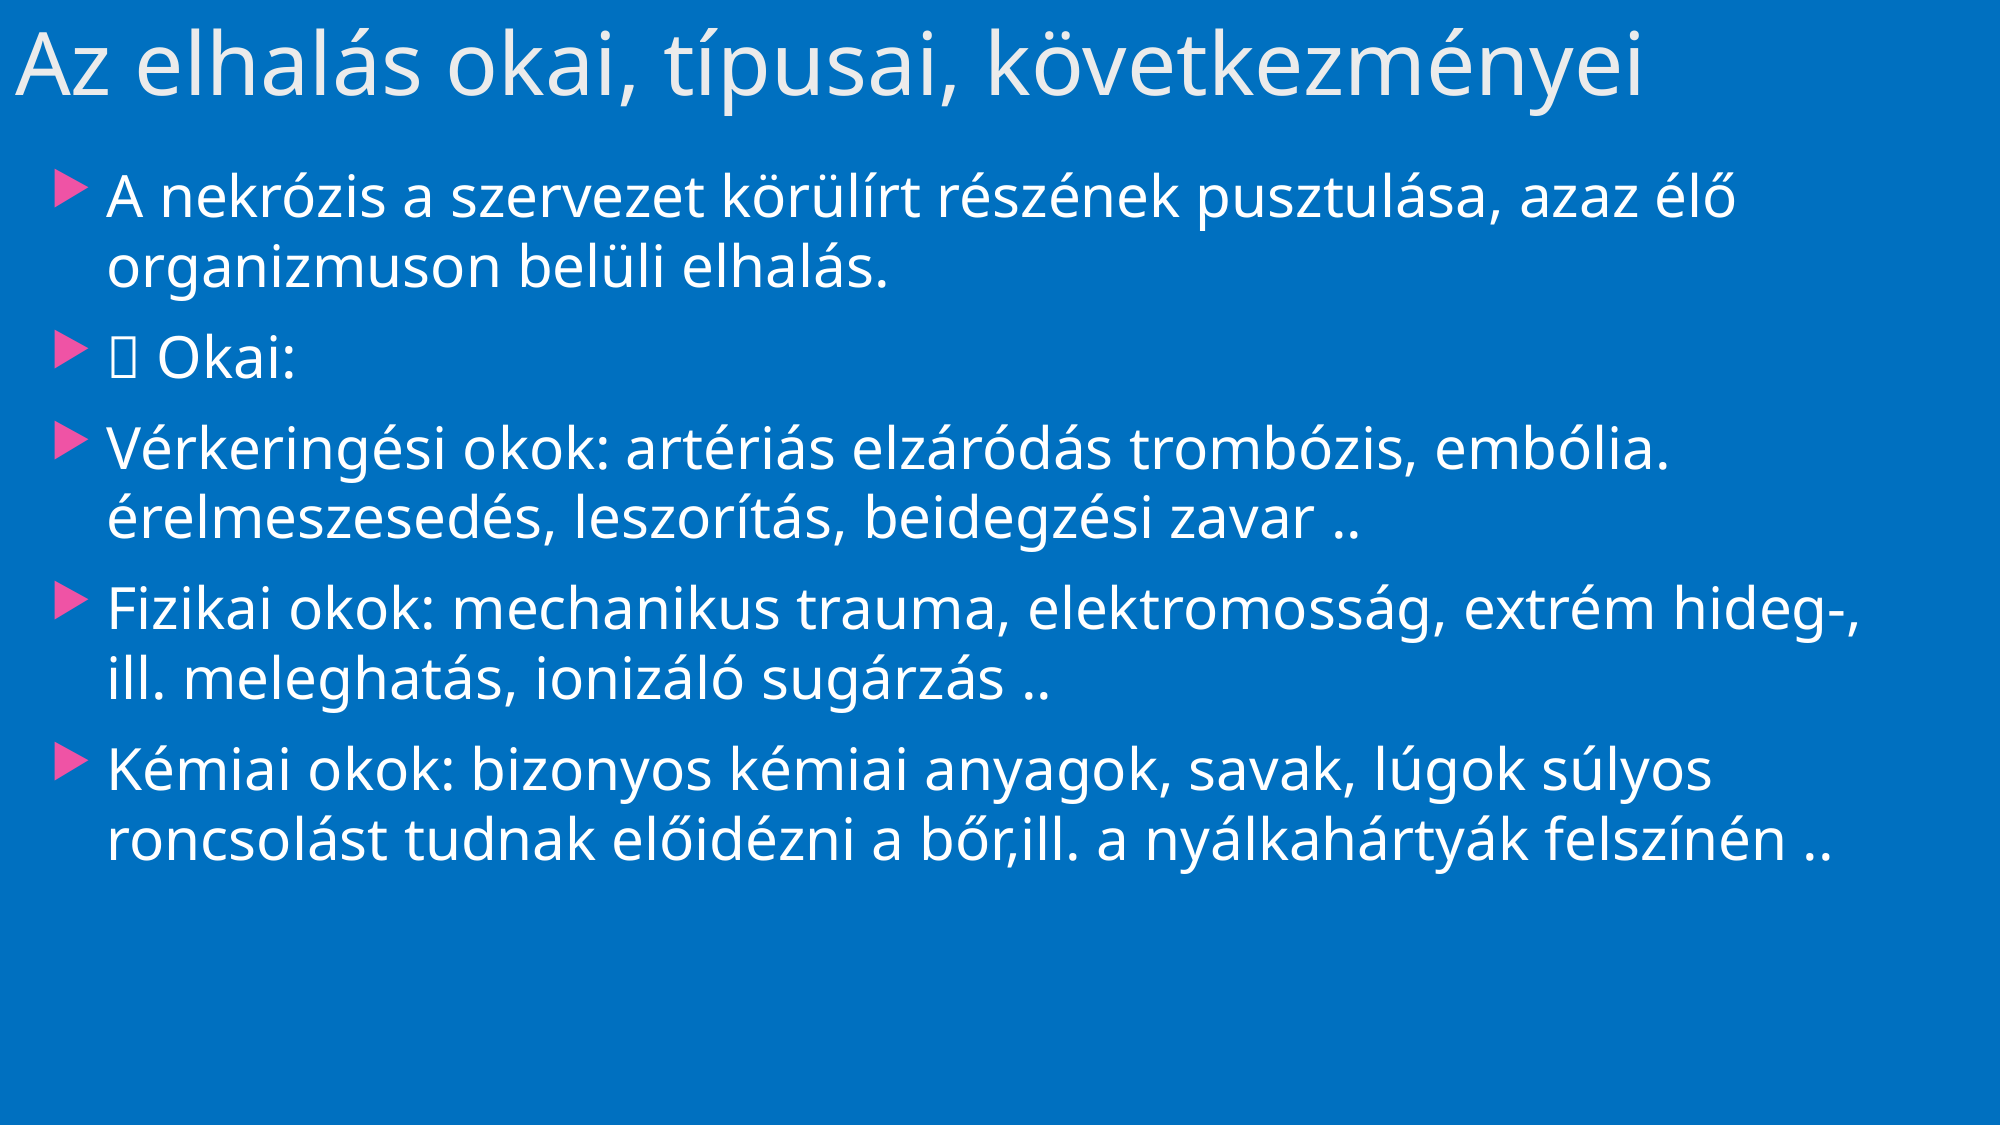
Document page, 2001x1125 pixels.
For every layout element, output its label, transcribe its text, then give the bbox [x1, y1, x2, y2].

list A nekrózis a szervezet körülírt részének pusztulása, azaz élő organizmuson belüli elhalás.  Okai: Vérkeringési okok: artériás elzáródás trombózis, embólia. érelmeszesedés, leszorítás, beidegzési zavar .. Fizikai okok: mechanikus trauma, elektromosság, extrém hideg-, ill. meleghatás, ionizáló sugárzás .. Kémiai okok: bizonyos kémiai anyagok, savak, lúgok súlyos roncsolást tudnak előidézni a bőr,ill. a nyálkahártyák felszínén .. [35, 152, 1924, 1097]
title Az elhalás okai, típusai, következményei [0, 0, 1973, 230]
